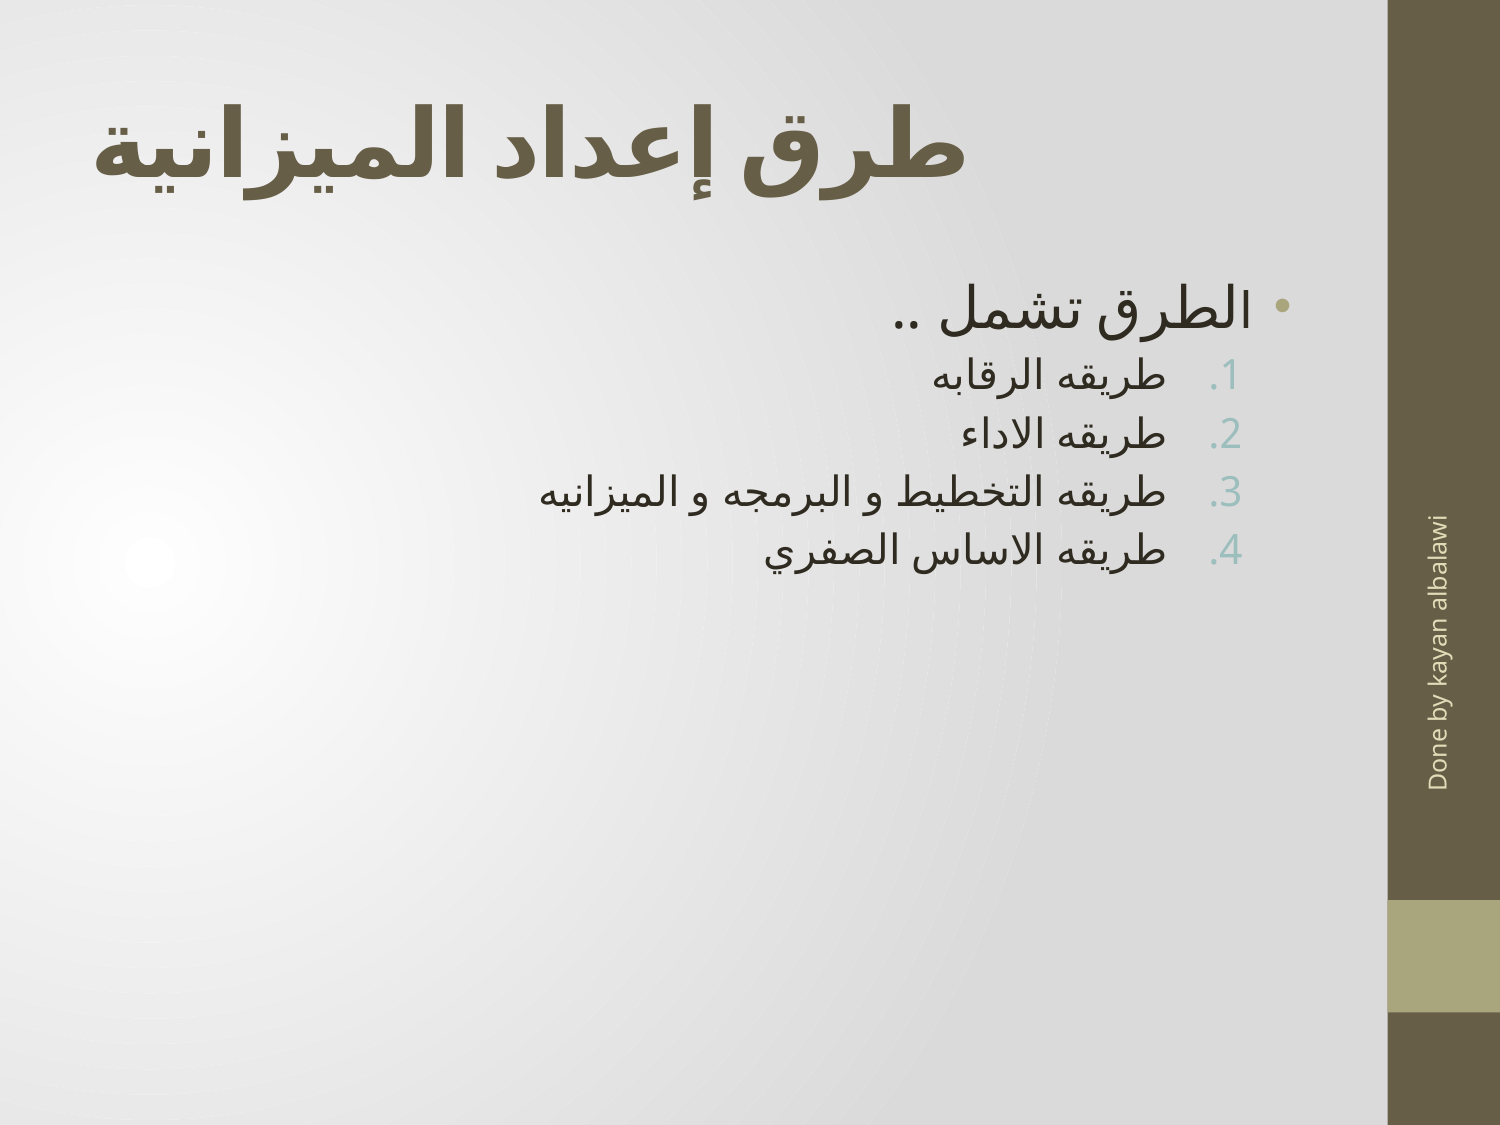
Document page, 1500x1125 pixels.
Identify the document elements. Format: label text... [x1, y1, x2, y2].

list الطرق تشمل .. طريقه الرقابه طريقه الاداء طريقه التخطيط و البرمجه و الميزانيه طريقه الاساس الصفري [75, 262, 1325, 1050]
footer Done by kayan albalawi [1408, 500, 1469, 889]
title طرق إعداد الميزانية [75, 45, 1325, 233]
